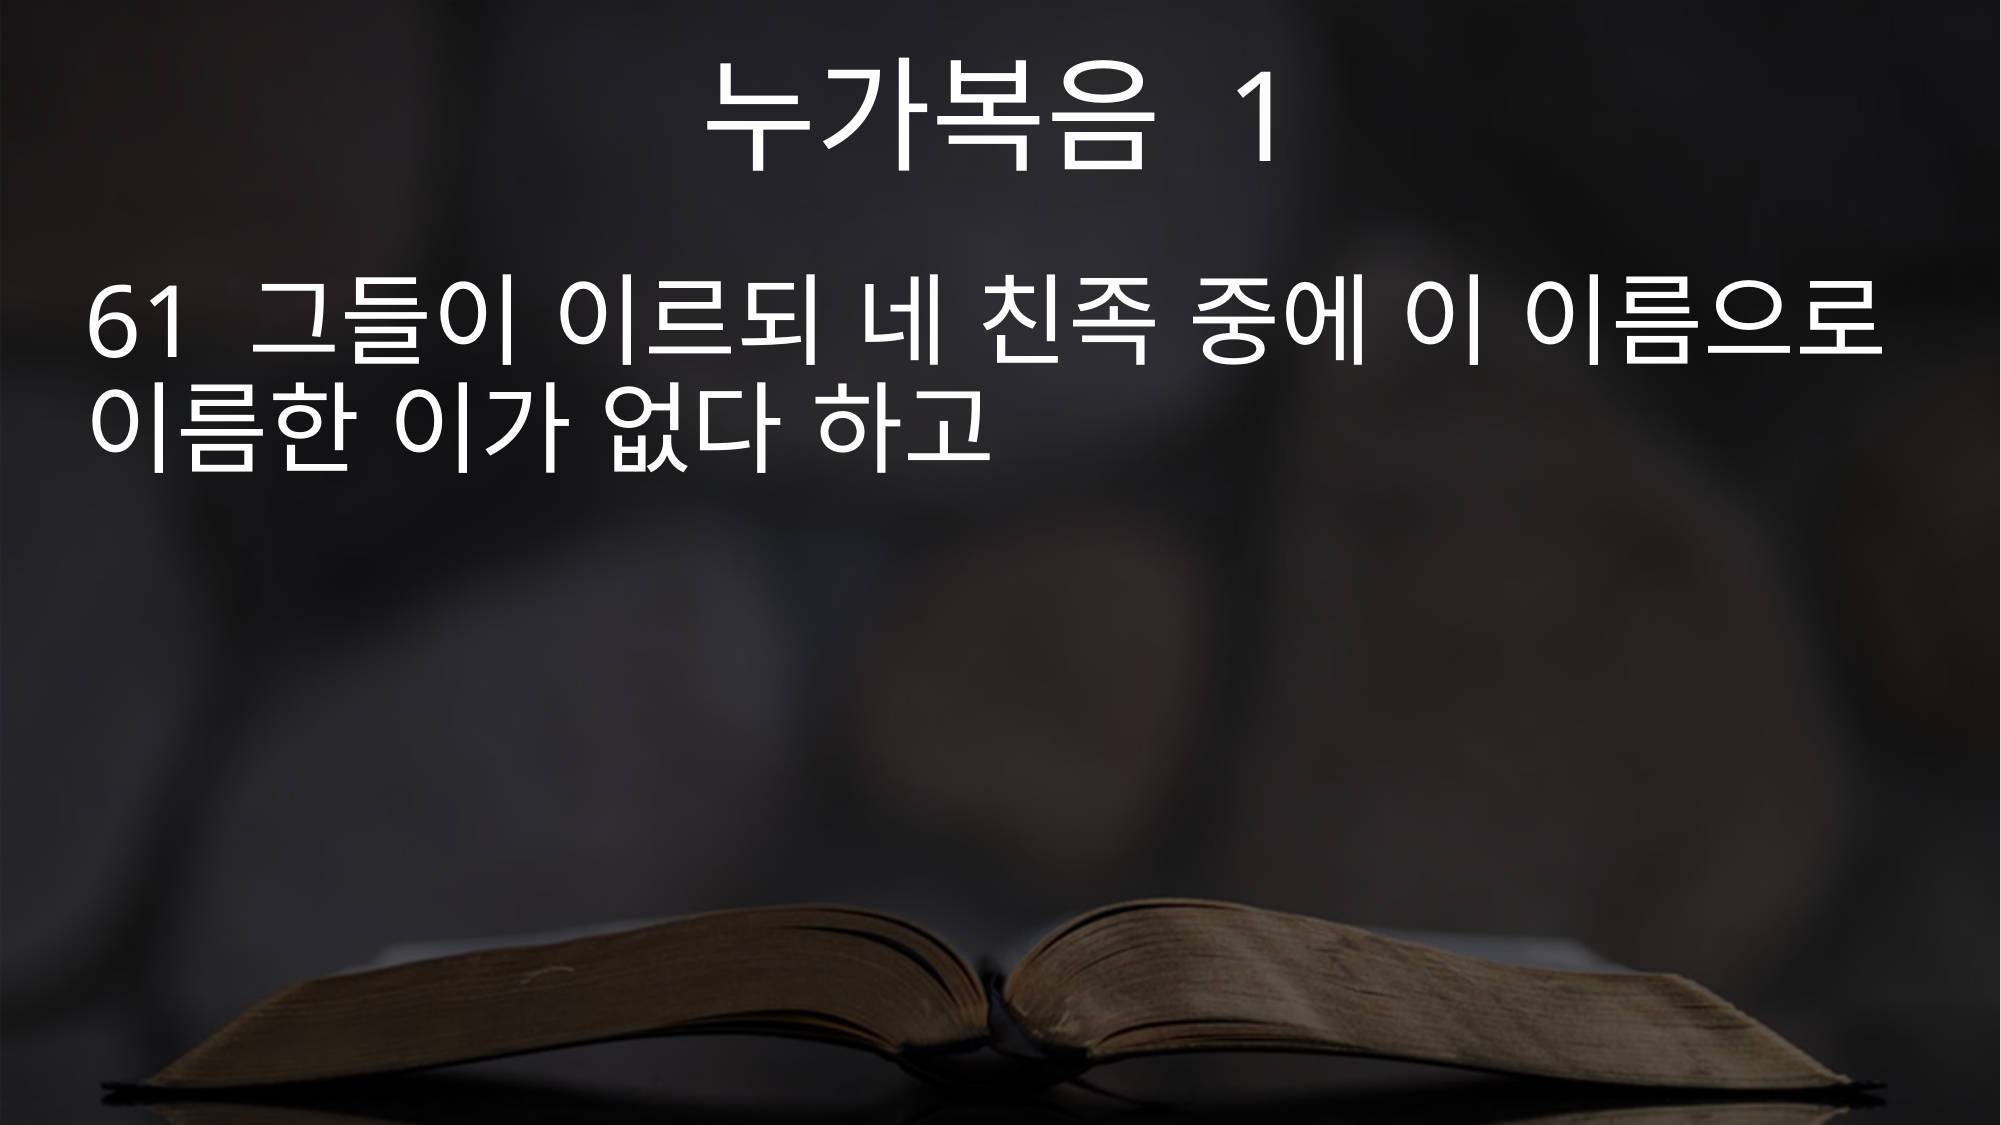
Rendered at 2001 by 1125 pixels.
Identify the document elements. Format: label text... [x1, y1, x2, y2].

list 61 그들이 이르되 네 친족 중에 이 이름으로 이름한 이가 없다 하고 [69, 263, 1953, 423]
footer 누가복음 1 [0, 32, 2000, 192]
picture [0, 0, 2001, 1125]
